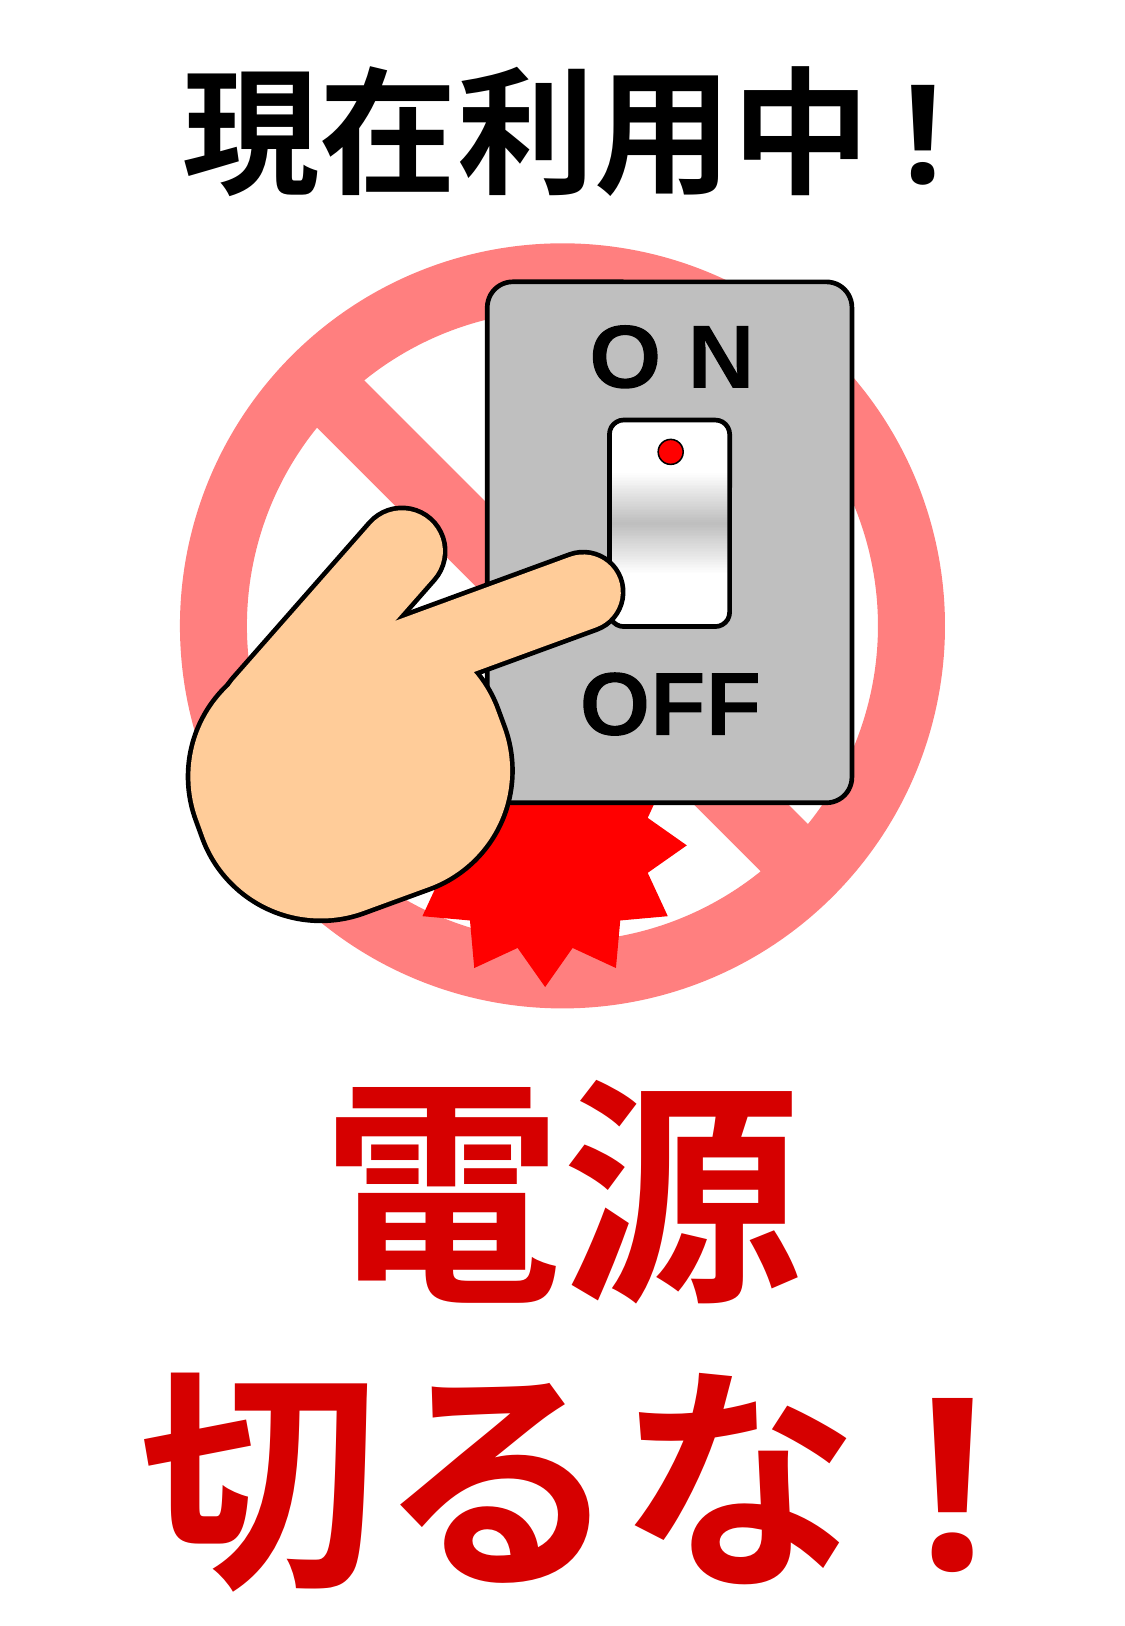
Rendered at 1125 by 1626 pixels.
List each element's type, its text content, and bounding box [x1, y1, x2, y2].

text_box 現在利用中! [0, 38, 1125, 218]
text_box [178, 243, 946, 1009]
text_box 電源 切るな! [1, 1035, 1125, 1625]
